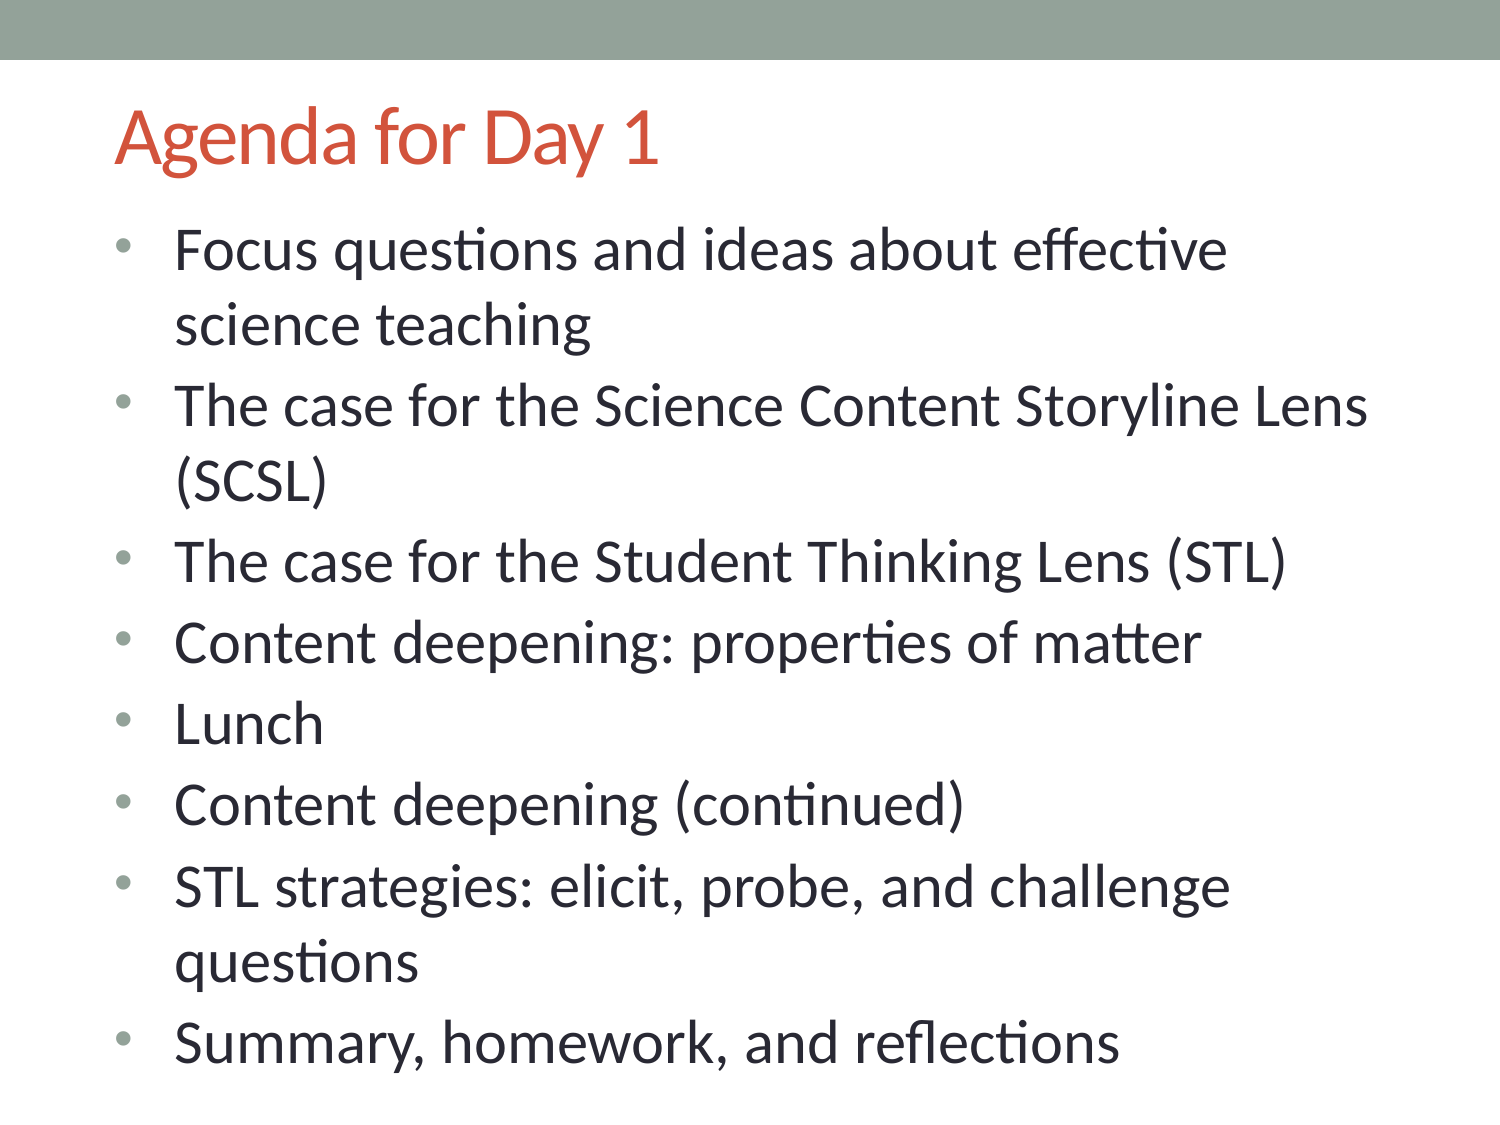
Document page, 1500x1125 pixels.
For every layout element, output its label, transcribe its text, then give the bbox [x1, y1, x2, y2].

list Focus questions and ideas about effective science teaching The case for the Science Content Storyline Lens (SCSL) The case for the Student Thinking Lens (STL) Content deepening: properties of matter Lunch Content deepening (continued) STL strategies: elicit, probe, and challenge questions Summary, homework, and reflections [99, 200, 1438, 1063]
title Agenda for Day 1 [99, 50, 1313, 200]
